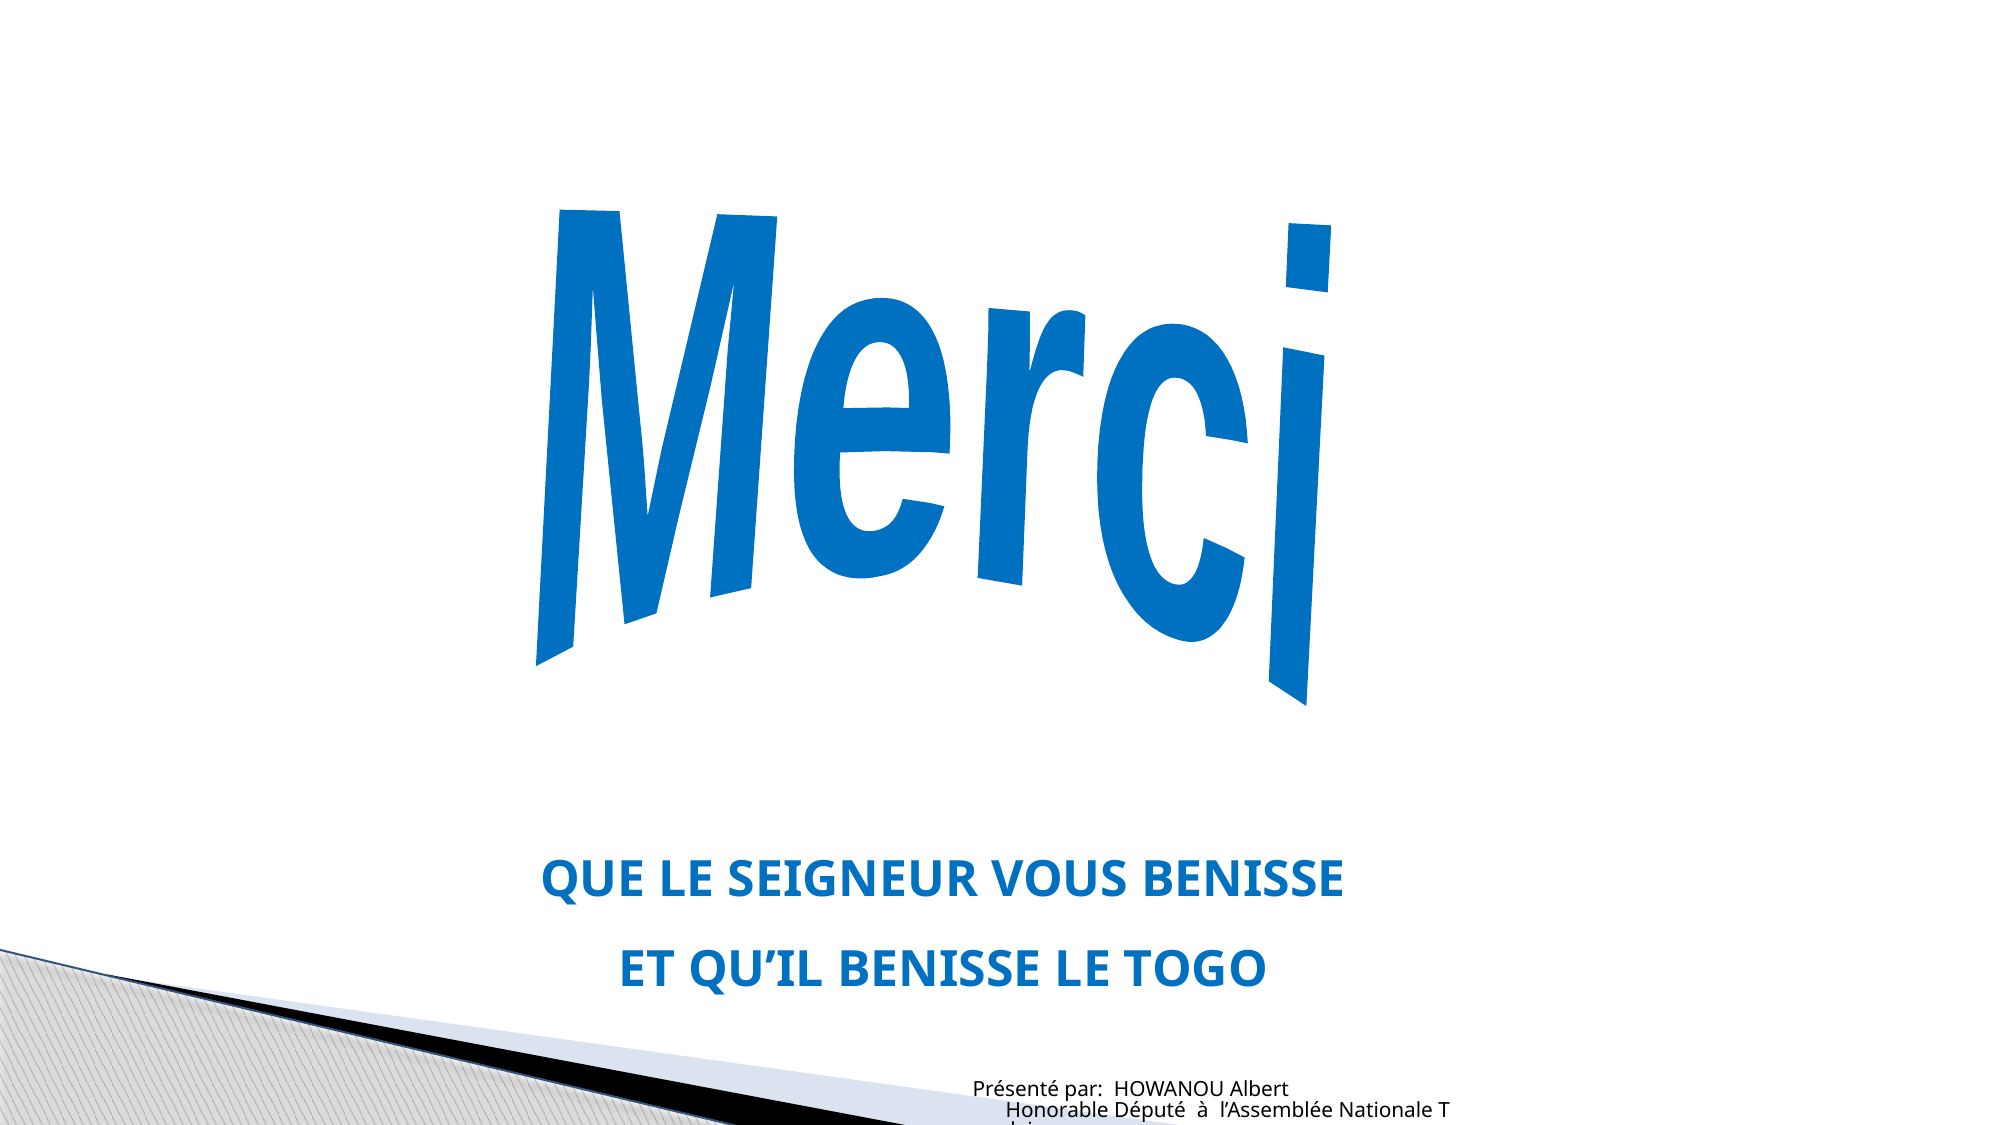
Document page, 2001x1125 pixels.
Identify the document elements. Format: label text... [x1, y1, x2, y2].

footer Présenté par: HOWANOU Albert Honorable Député à l’Assemblée Nationale Togolaise [957, 1051, 1473, 1112]
text_box QUE LE SEIGNEUR VOUS BENISSE ET QU’IL BENISSE LE TOGO [411, 809, 1475, 1005]
